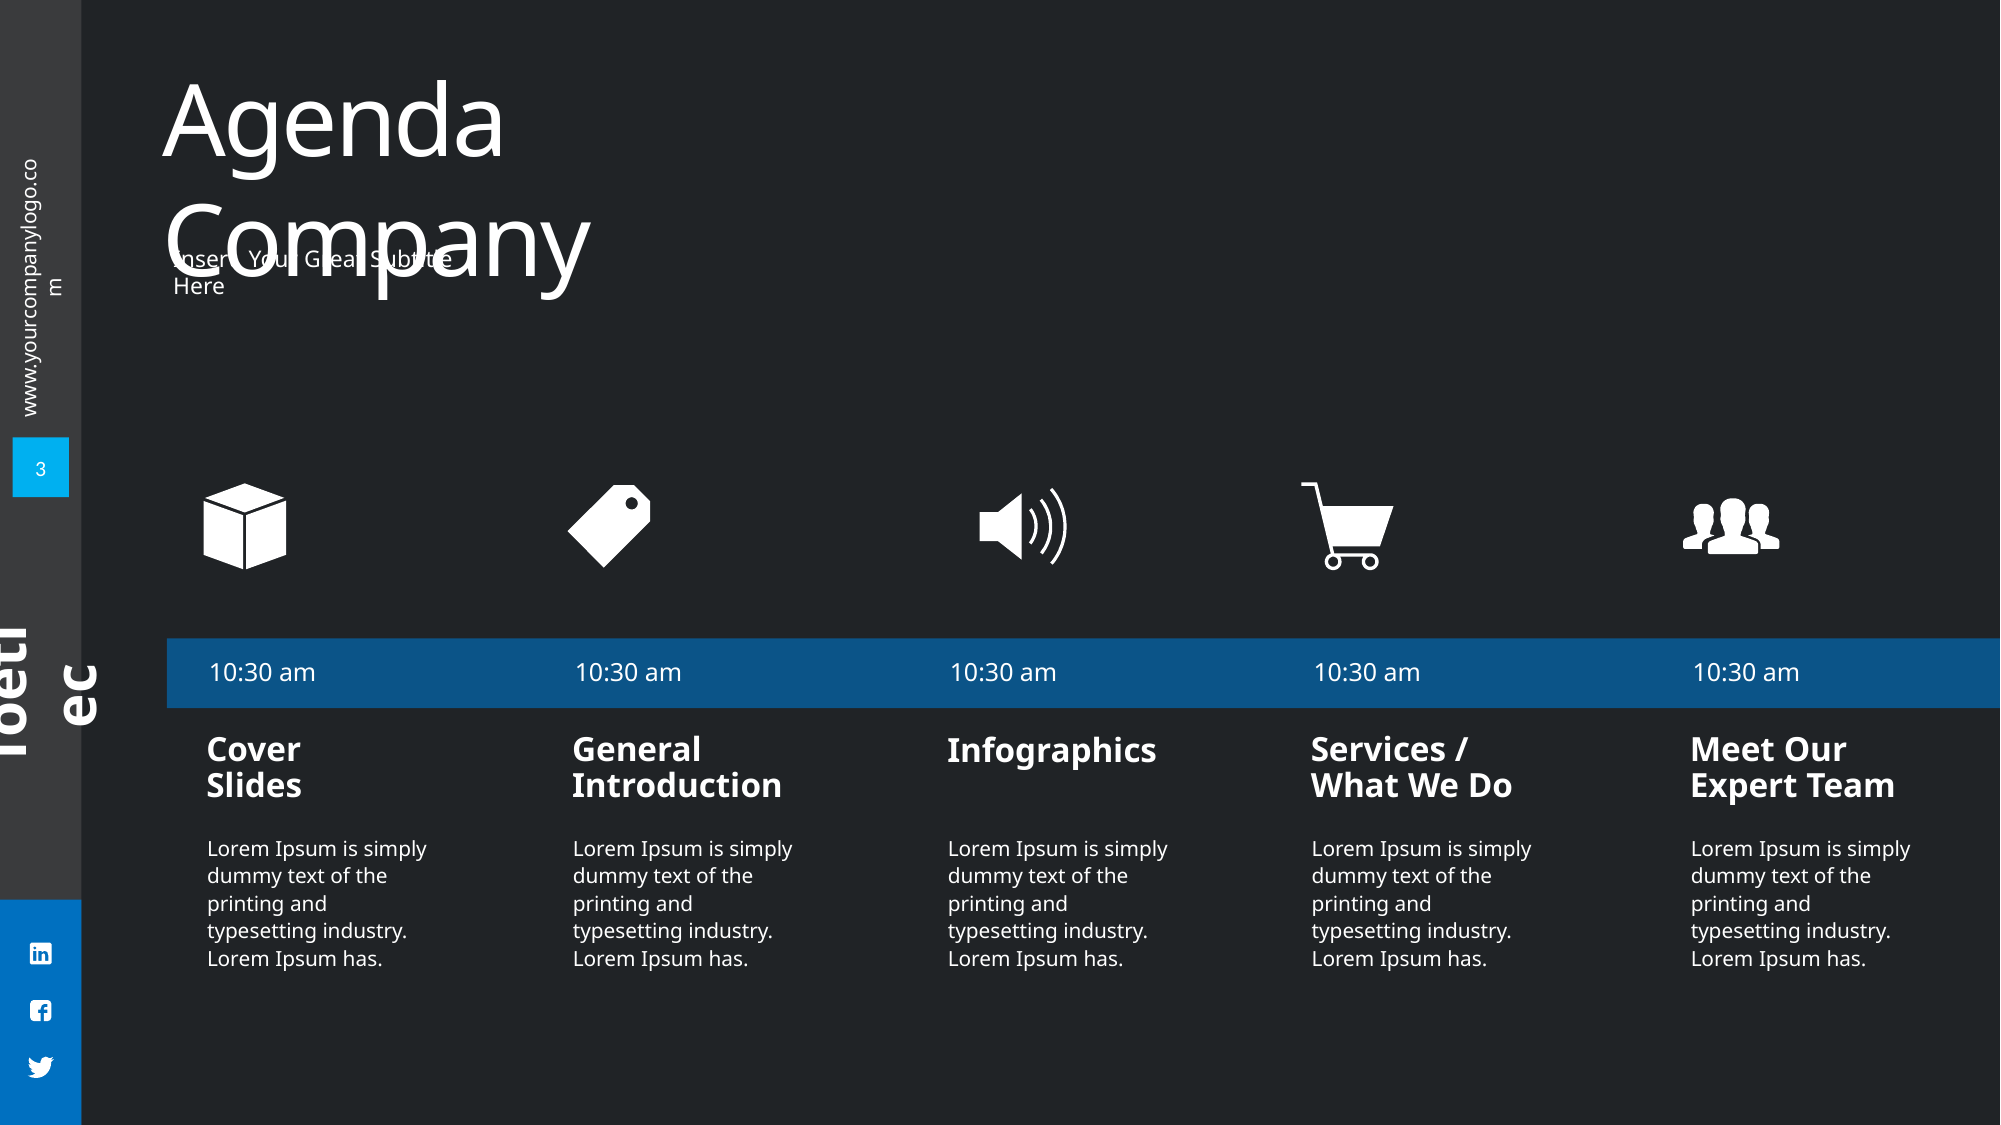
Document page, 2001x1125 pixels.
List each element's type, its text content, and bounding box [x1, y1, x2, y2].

text_box Lorem Ipsum is simply dummy text of the printing and typesetting industry. Lorem Ipsum has. [1686, 828, 1925, 975]
text_box Lorem Ipsum is simply dummy text of the printing and typesetting industry. Lorem Ipsum has. [1307, 828, 1546, 975]
text_box 10:30 am [570, 649, 768, 691]
text_box 10:30 am [1688, 649, 1886, 691]
text_box Agenda Company [147, 116, 677, 236]
text_box Services / What We Do [1295, 728, 1550, 810]
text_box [1683, 498, 1780, 555]
text_box 10:30 am [945, 649, 1143, 691]
text_box Meet Our Expert Team [1674, 728, 1929, 810]
text_box 10:30 am [204, 649, 402, 691]
text_box General Introduction [557, 728, 811, 810]
text_box Cover Slides [191, 728, 445, 810]
text_box Lorem Ipsum is simply dummy text of the printing and typesetting industry. Lorem Ipsum has. [202, 828, 442, 975]
text_box 10:30 am [1309, 649, 1507, 691]
text_box Lorem Ipsum is simply dummy text of the printing and typesetting industry. Lorem Ipsum has. [943, 828, 1183, 975]
text_box [166, 637, 2000, 709]
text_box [203, 483, 287, 570]
slide_number 3 [12, 437, 69, 498]
text_box Insert Your Great Subtitle Here [158, 237, 512, 307]
text_box [1301, 482, 1394, 571]
text_box Infographics [932, 711, 1187, 793]
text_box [979, 487, 1067, 565]
text_box Lorem Ipsum is simply dummy text of the printing and typesetting industry. Lorem Ipsum has. [568, 828, 807, 975]
text_box [567, 485, 651, 568]
